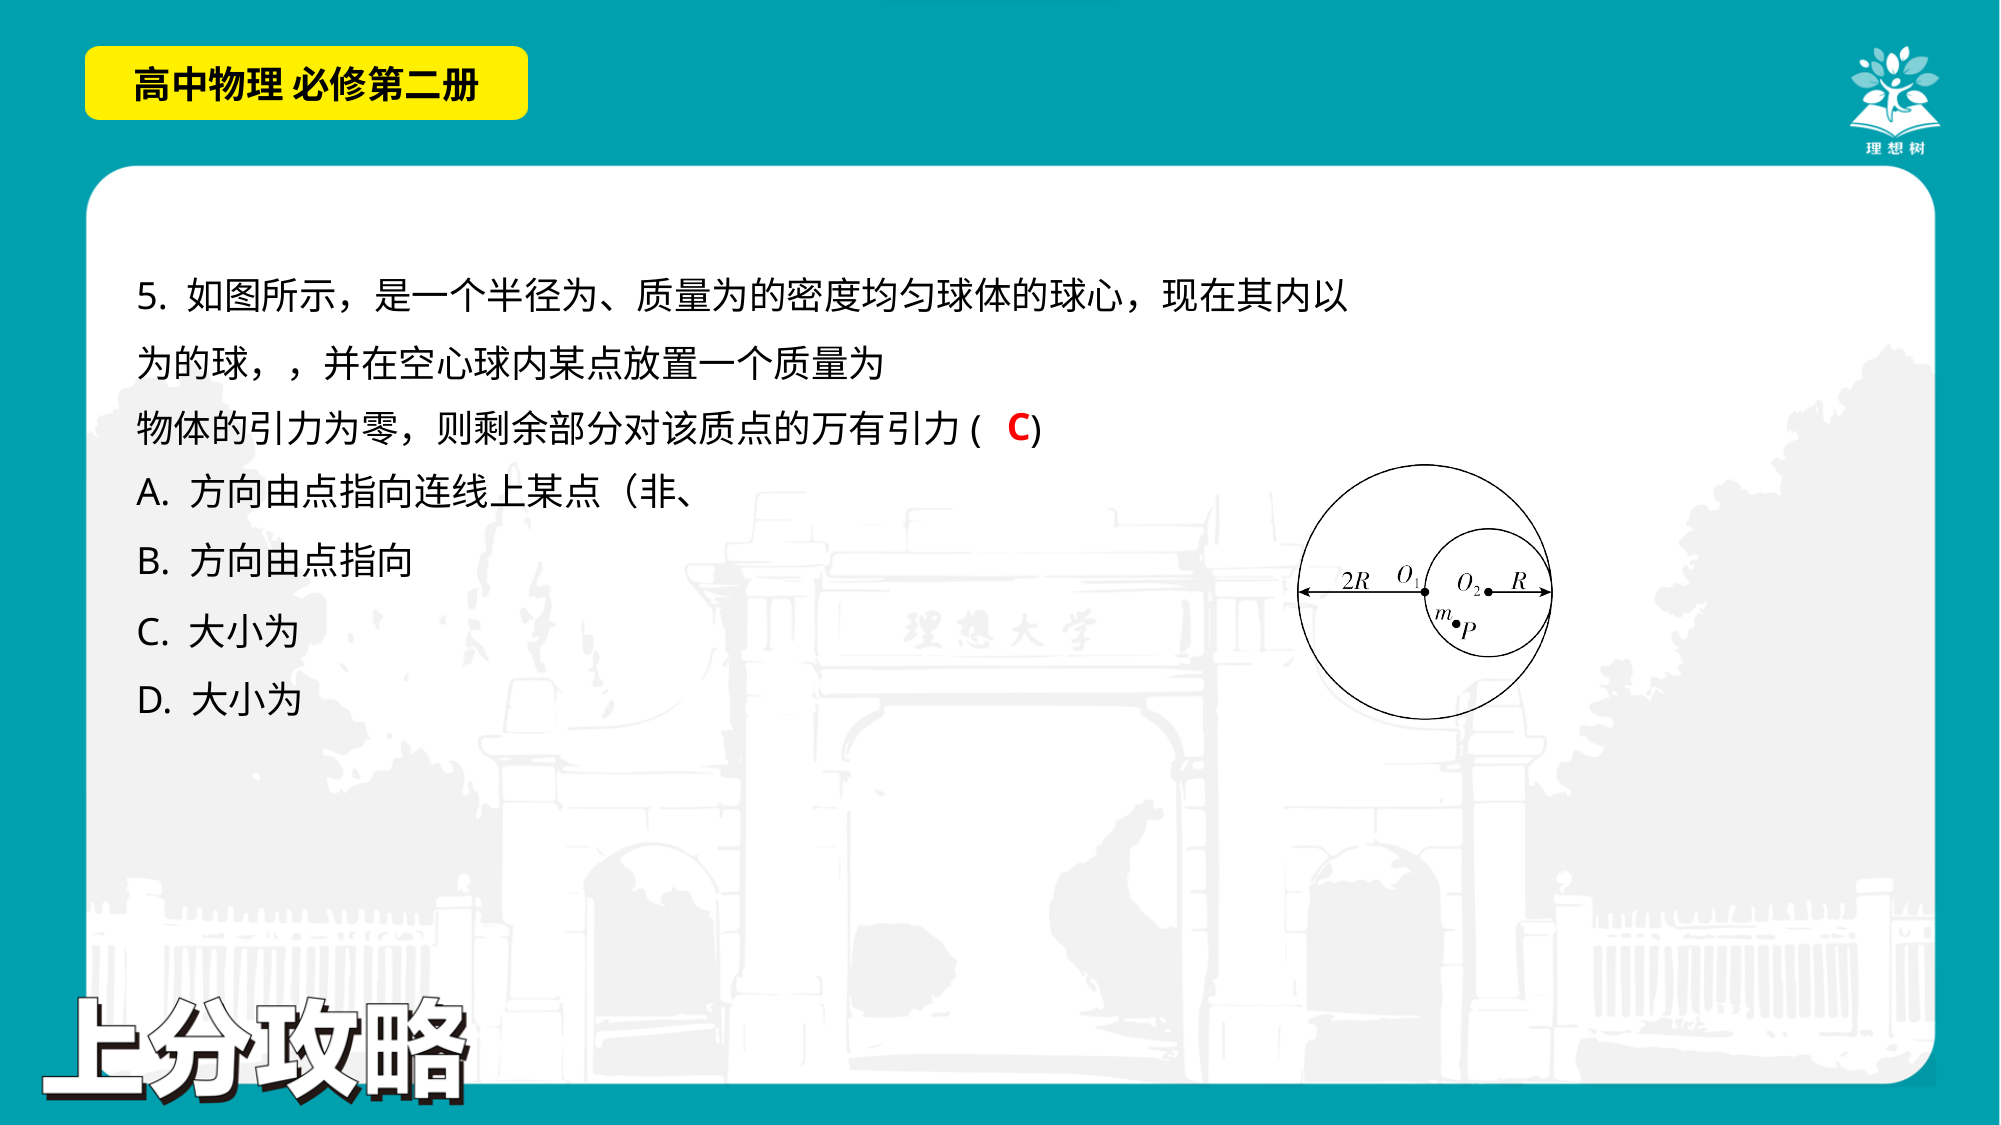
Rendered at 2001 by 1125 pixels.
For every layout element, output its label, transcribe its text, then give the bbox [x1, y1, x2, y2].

picture [0, 0, 2000, 1125]
text_box C [991, 383, 1046, 442]
